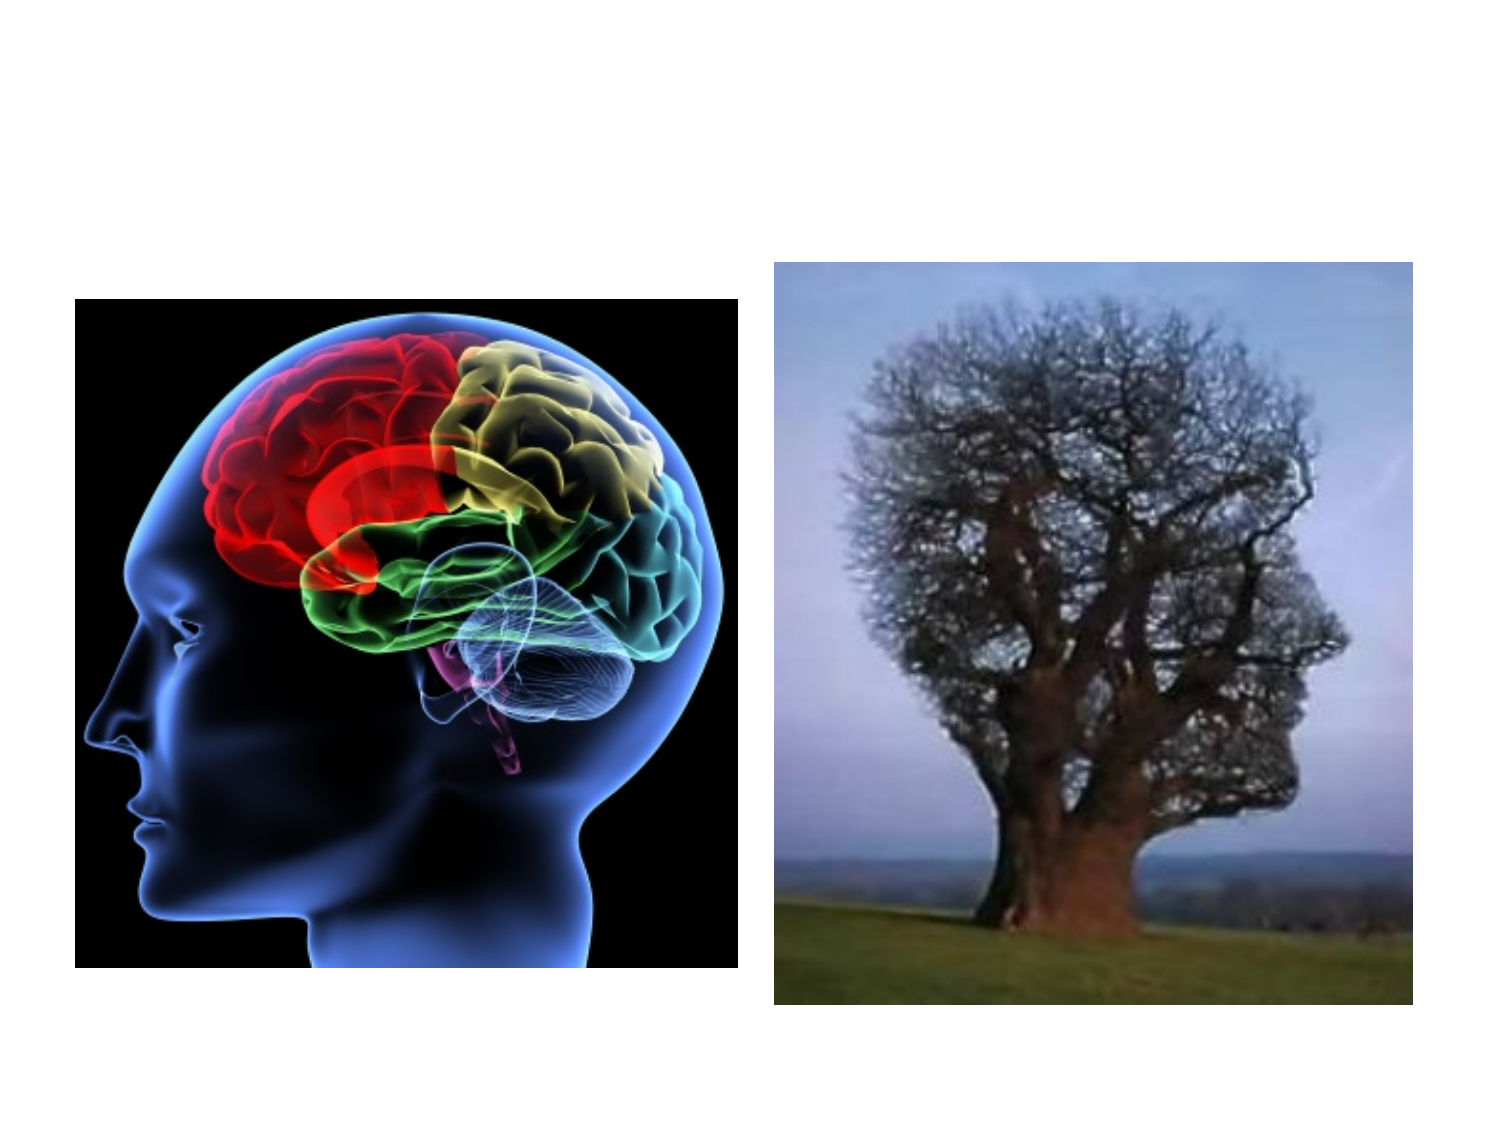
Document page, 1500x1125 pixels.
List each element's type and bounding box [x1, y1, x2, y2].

list [74, 262, 738, 1006]
list [762, 262, 1426, 1006]
